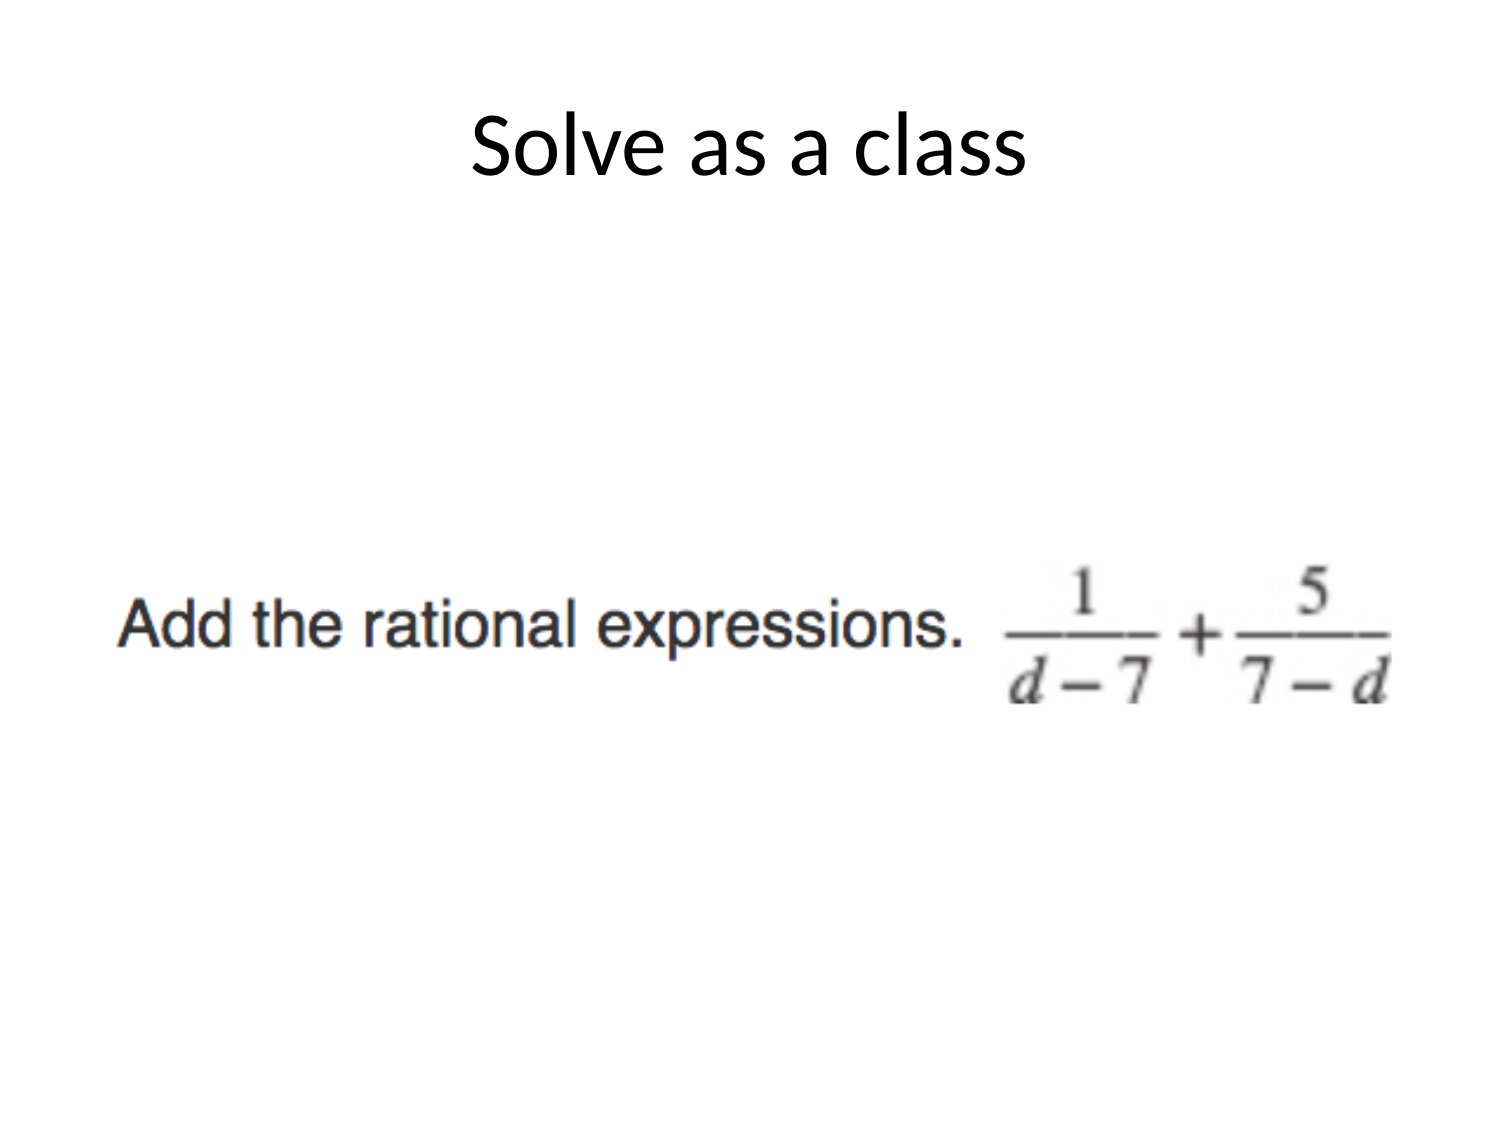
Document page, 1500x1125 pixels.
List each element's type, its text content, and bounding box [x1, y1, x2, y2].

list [74, 262, 1426, 1006]
title Solve as a class [75, 45, 1425, 233]
